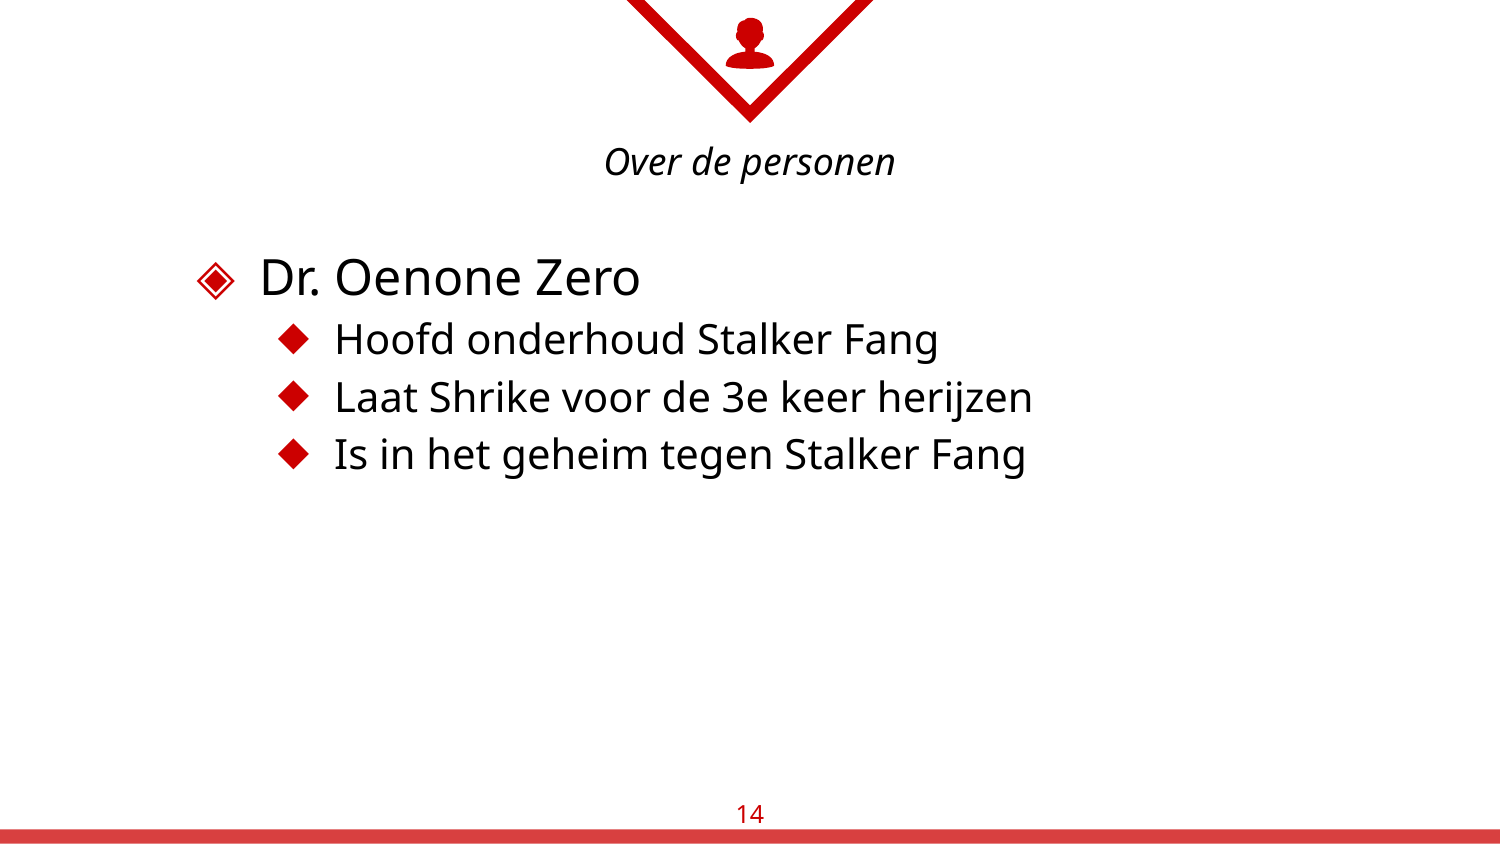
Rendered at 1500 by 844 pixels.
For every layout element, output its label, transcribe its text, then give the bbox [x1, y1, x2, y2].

slide_number 14 [0, 783, 1500, 827]
list Dr. Oenone Zero Hoofd onderhoud Stalker Fang Laat Shrike voor de 3e keer herijzen Is in het geheim tegen Stalker Fang [169, 221, 1331, 783]
text_box [725, 17, 775, 69]
title Over de personen [169, 123, 1331, 212]
text_box [0, 827, 1500, 844]
